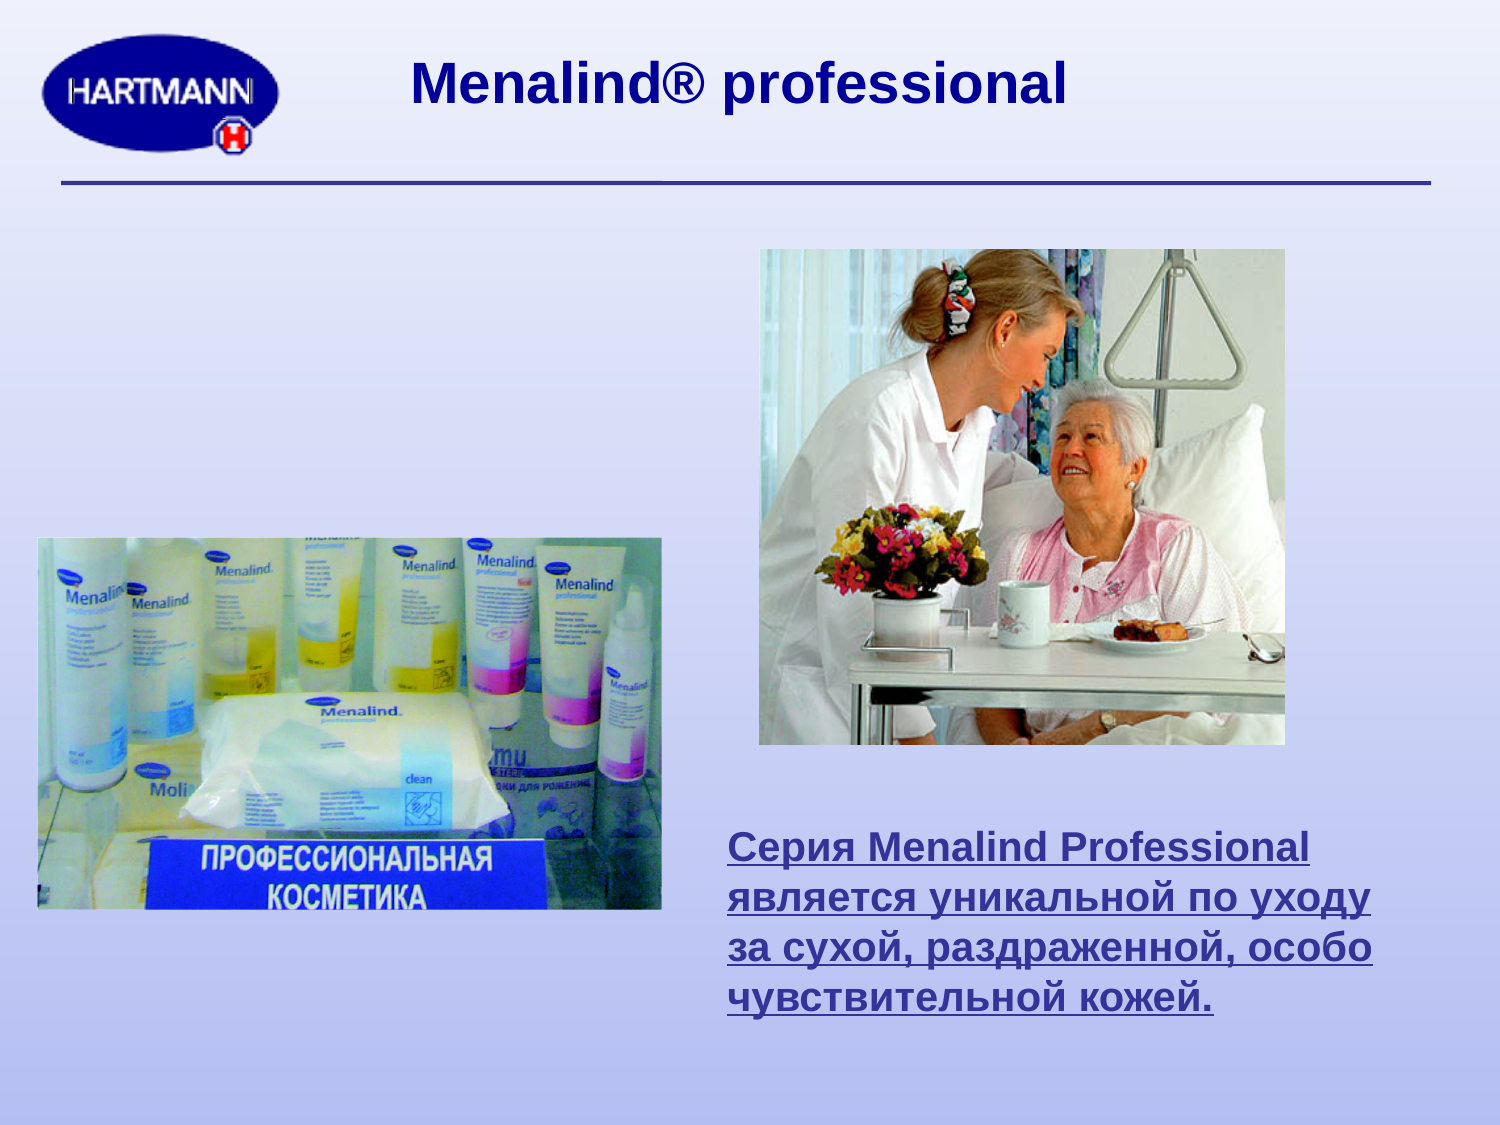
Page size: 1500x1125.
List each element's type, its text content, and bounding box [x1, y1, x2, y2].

text_box Серия Menalind Professional является уникальной по уходу за сухой, раздраженной, особо чувствительной кожей. [712, 812, 1413, 1028]
picture [37, 249, 1463, 910]
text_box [37, 24, 1432, 184]
